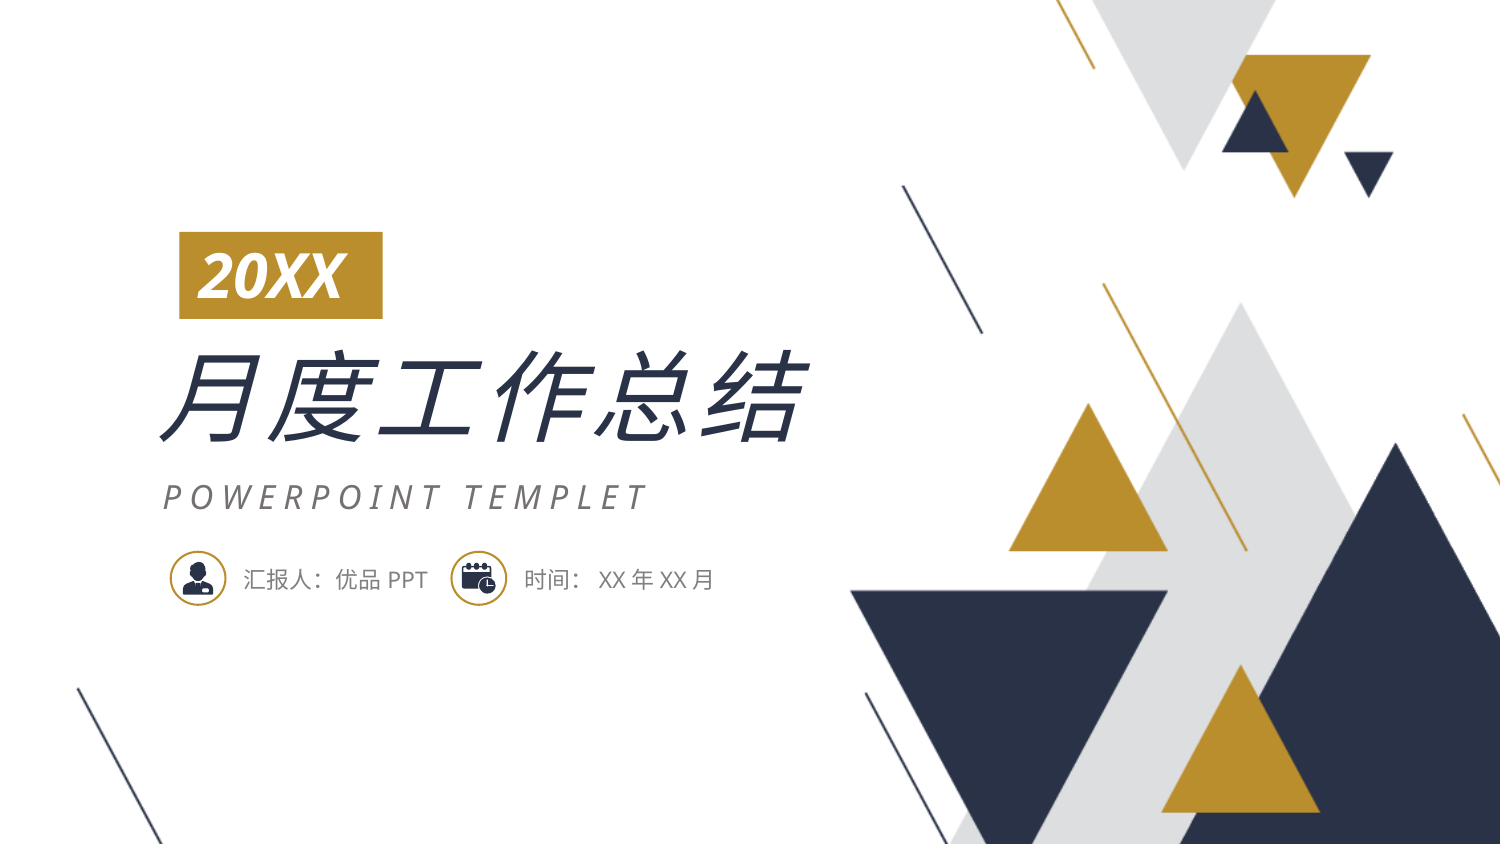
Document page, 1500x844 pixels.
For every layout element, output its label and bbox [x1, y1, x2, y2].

text_box [179, 228, 417, 320]
picture [0, 0, 1500, 844]
text_box [170, 551, 739, 605]
